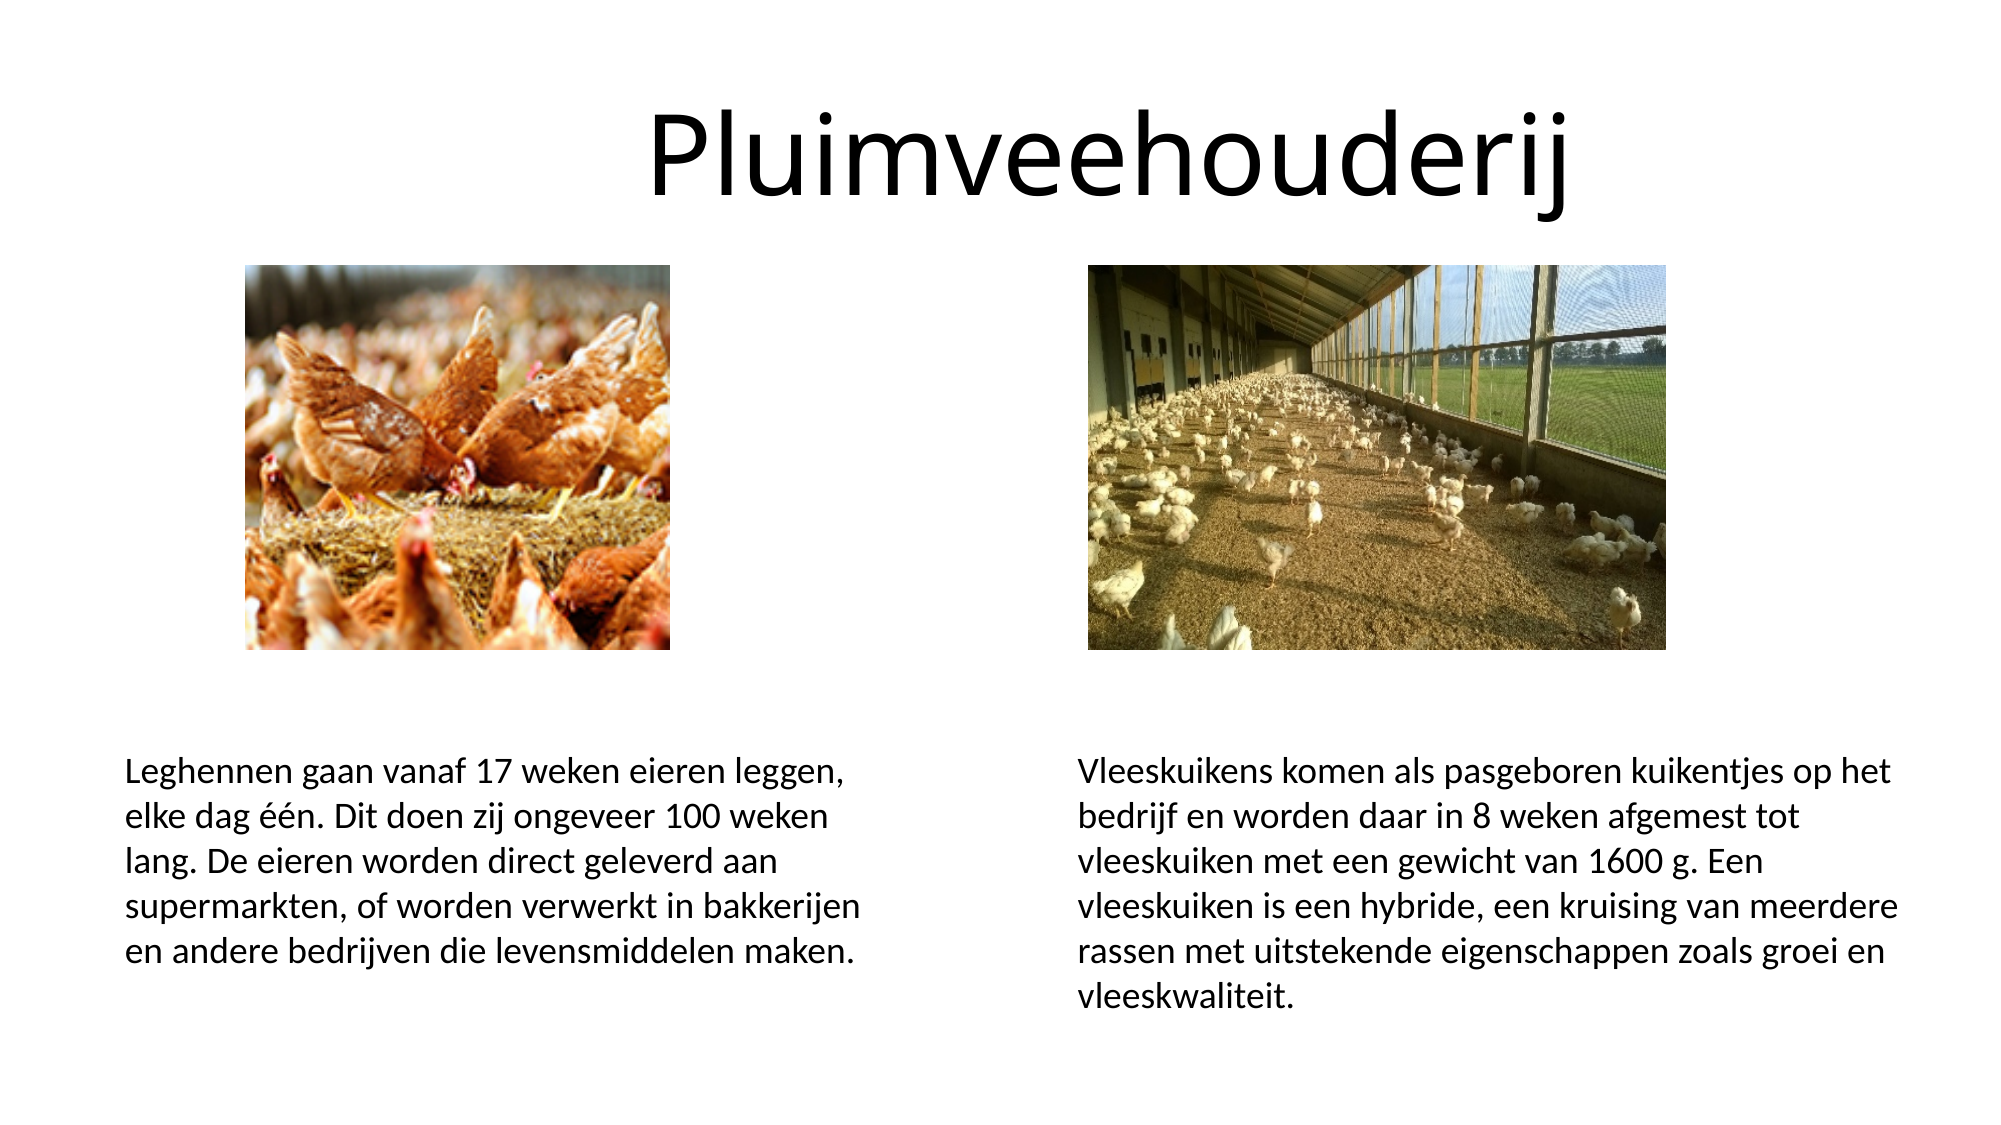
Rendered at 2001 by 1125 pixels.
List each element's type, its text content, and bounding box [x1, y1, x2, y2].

text_box Pluimveehouderij [630, 75, 1913, 226]
picture [1088, 265, 1666, 650]
text_box Leghennen gaan vanaf 17 weken eieren leggen, elke dag één. Dit doen zij ongeveer 100 weken lang. De eieren worden direct geleverd aan supermarkten, of worden verwerkt in bakkerijen en andere bedrijven die levensmiddelen maken. [109, 738, 888, 979]
text_box Vleeskuikens komen als pasgeboren kuikentjes op het bedrijf en worden daar in 8 weken afgemest tot vleeskuiken met een gewicht van 1600 g. Een vleeskuiken is een hybride, een kruising van meerdere rassen met uitstekende eigenschappen zoals groei en vleeskwaliteit. [1062, 738, 1928, 1024]
picture [245, 265, 671, 650]
